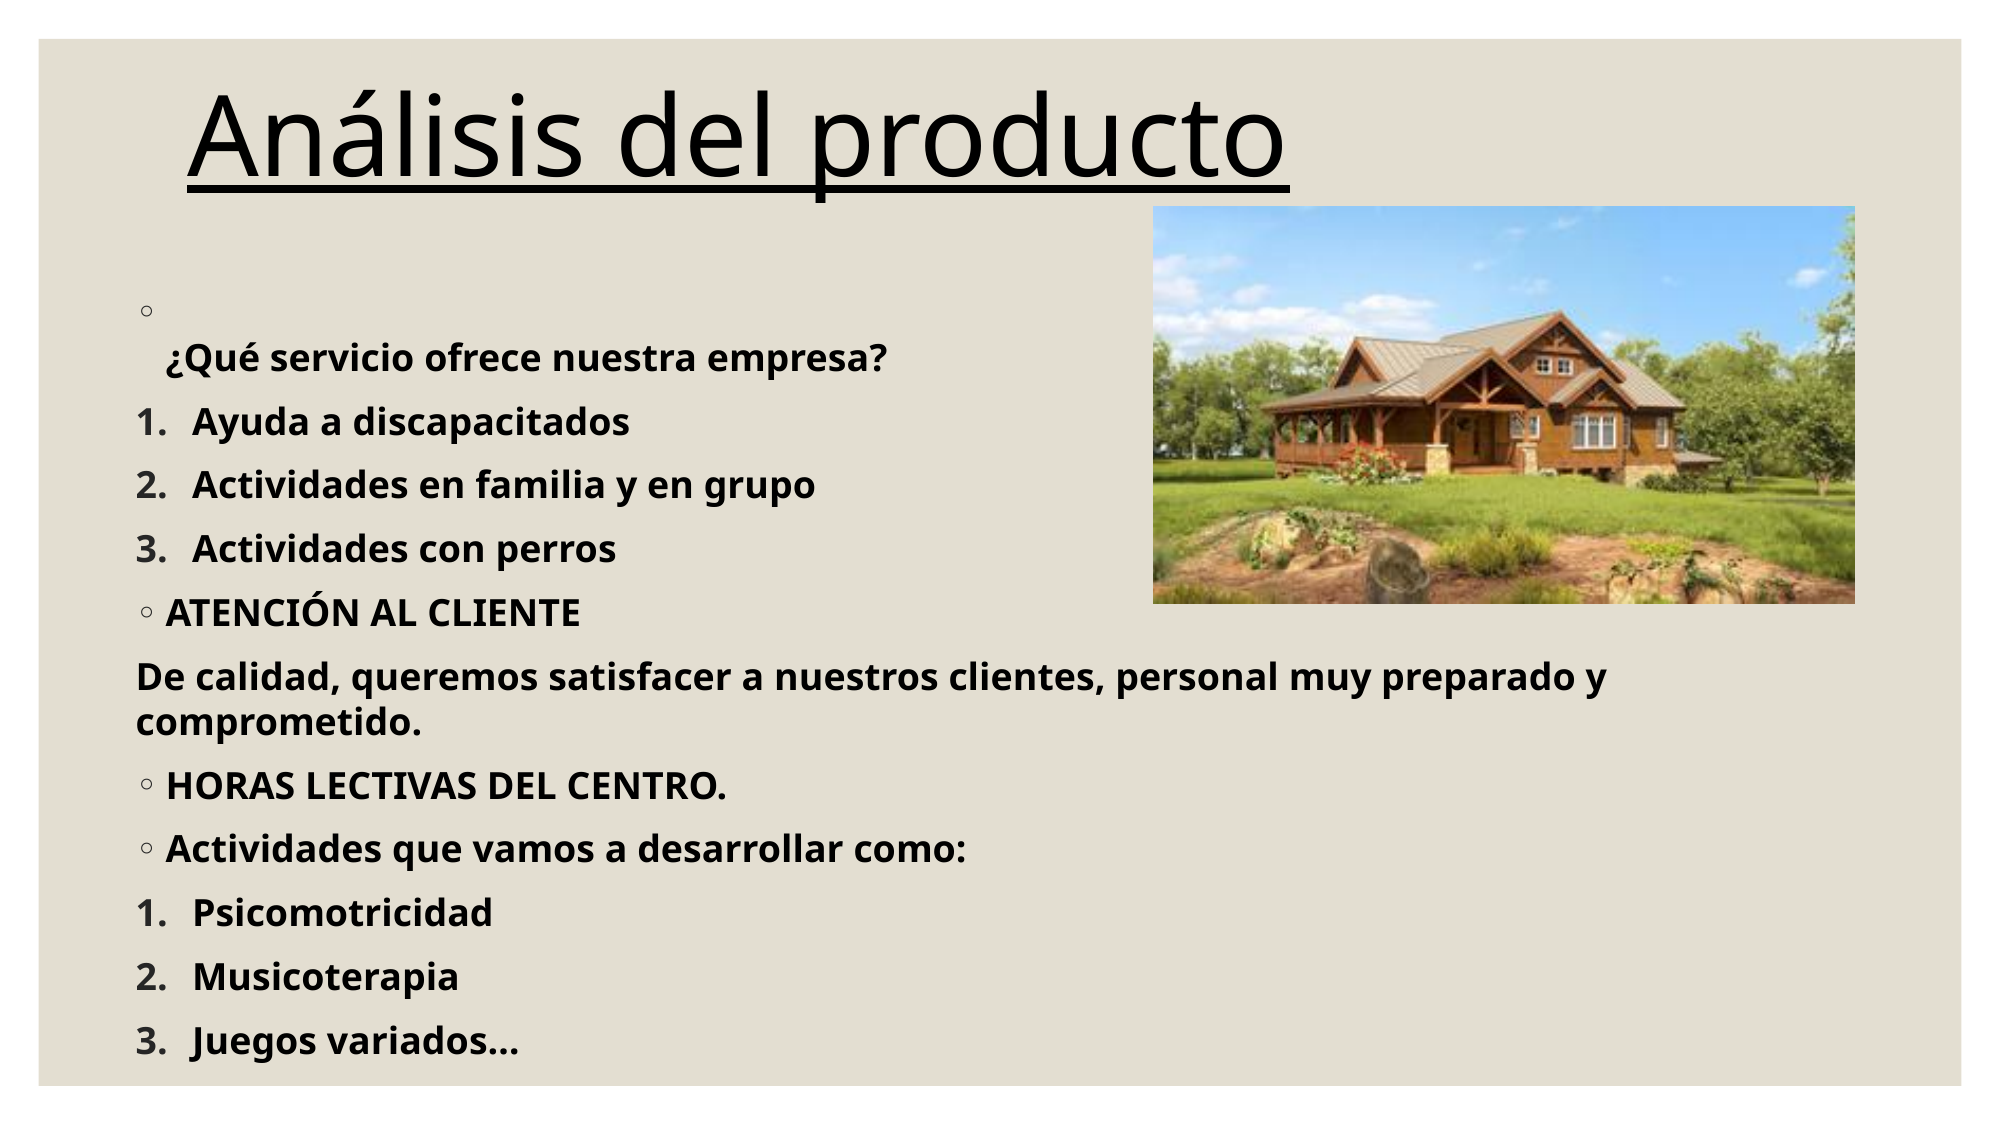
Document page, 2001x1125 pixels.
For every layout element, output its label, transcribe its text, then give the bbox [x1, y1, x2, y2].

picture [1153, 206, 1855, 605]
text_box Análisis del producto [172, 56, 1720, 209]
list ¿Qué servicio ofrece nuestra empresa? Ayuda a discapacitados Actividades en familia y en grupo Actividades con perros ATENCIÓN AL CLIENTE De calidad, queremos satisfacer a nuestros clientes, personal muy preparado y comprometido. HORAS LECTIVAS DEL CENTRO. Actividades que vamos a desarrollar como: Psicomotricidad Musicoterapia Juegos variados… [120, 281, 1771, 927]
